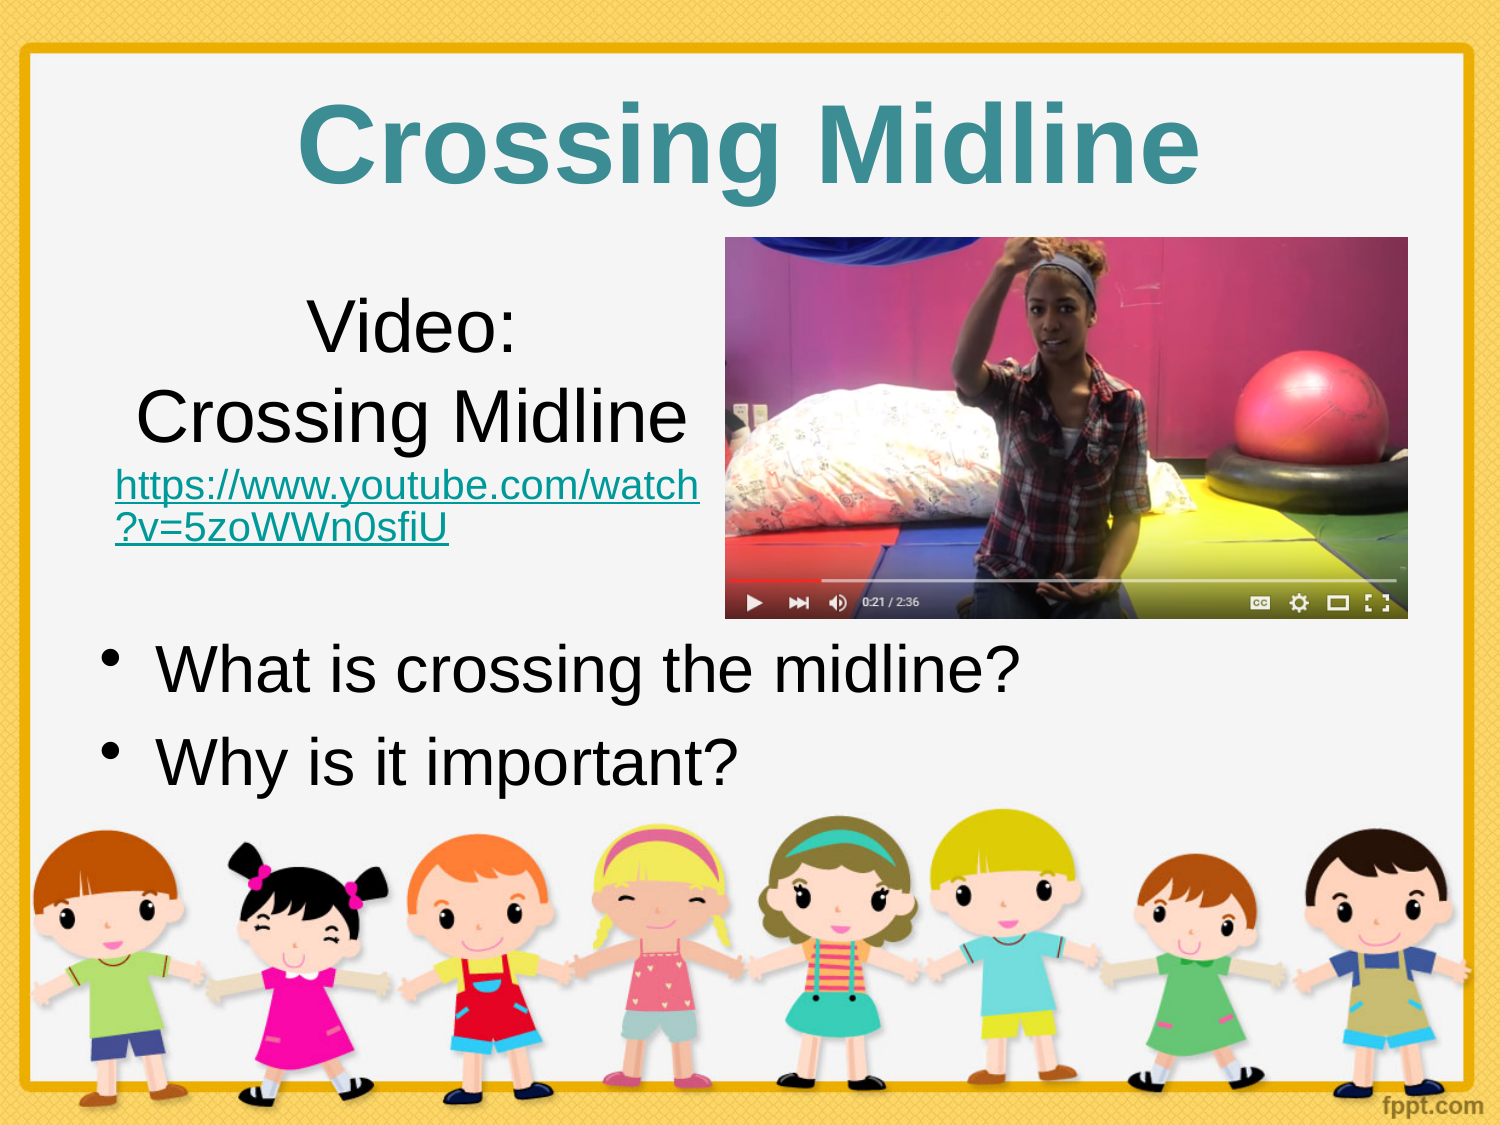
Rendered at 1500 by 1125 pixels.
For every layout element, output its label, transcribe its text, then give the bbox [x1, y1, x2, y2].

text_box What is crossing the midline? Why is it important? [84, 618, 1435, 1125]
picture [0, 0, 1500, 1125]
title Crossing Midline [75, 45, 1425, 233]
list Video: Crossing Midline https://www.youtube.com/watch?v=5zoWWn0sfiU [99, 270, 719, 618]
